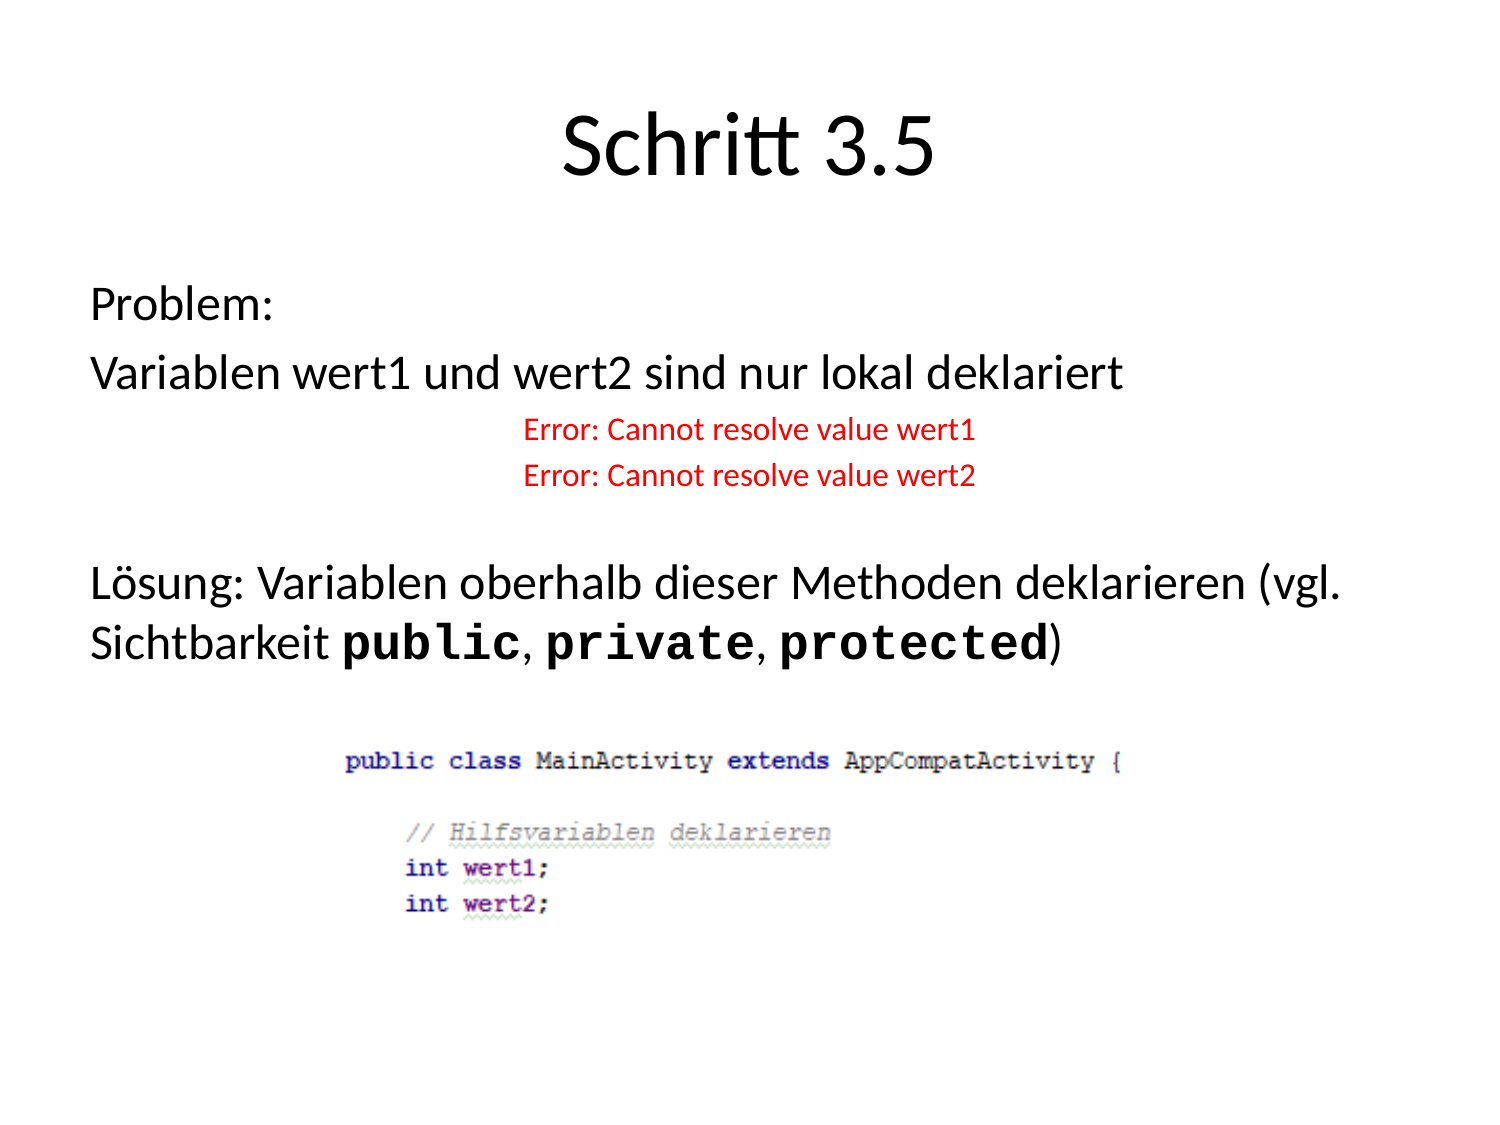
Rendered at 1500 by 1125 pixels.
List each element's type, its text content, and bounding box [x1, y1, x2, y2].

list Problem: Variablen wert1 und wert2 sind nur lokal deklariert Error: Cannot resolve value wert1 Error: Cannot resolve value wert2 Lösung: Variablen oberhalb dieser Methoden deklarieren (vgl. Sichtbarkeit public, private, protected) [75, 262, 1425, 1005]
title Schritt 3.5 [75, 45, 1425, 233]
picture [336, 744, 1141, 931]
